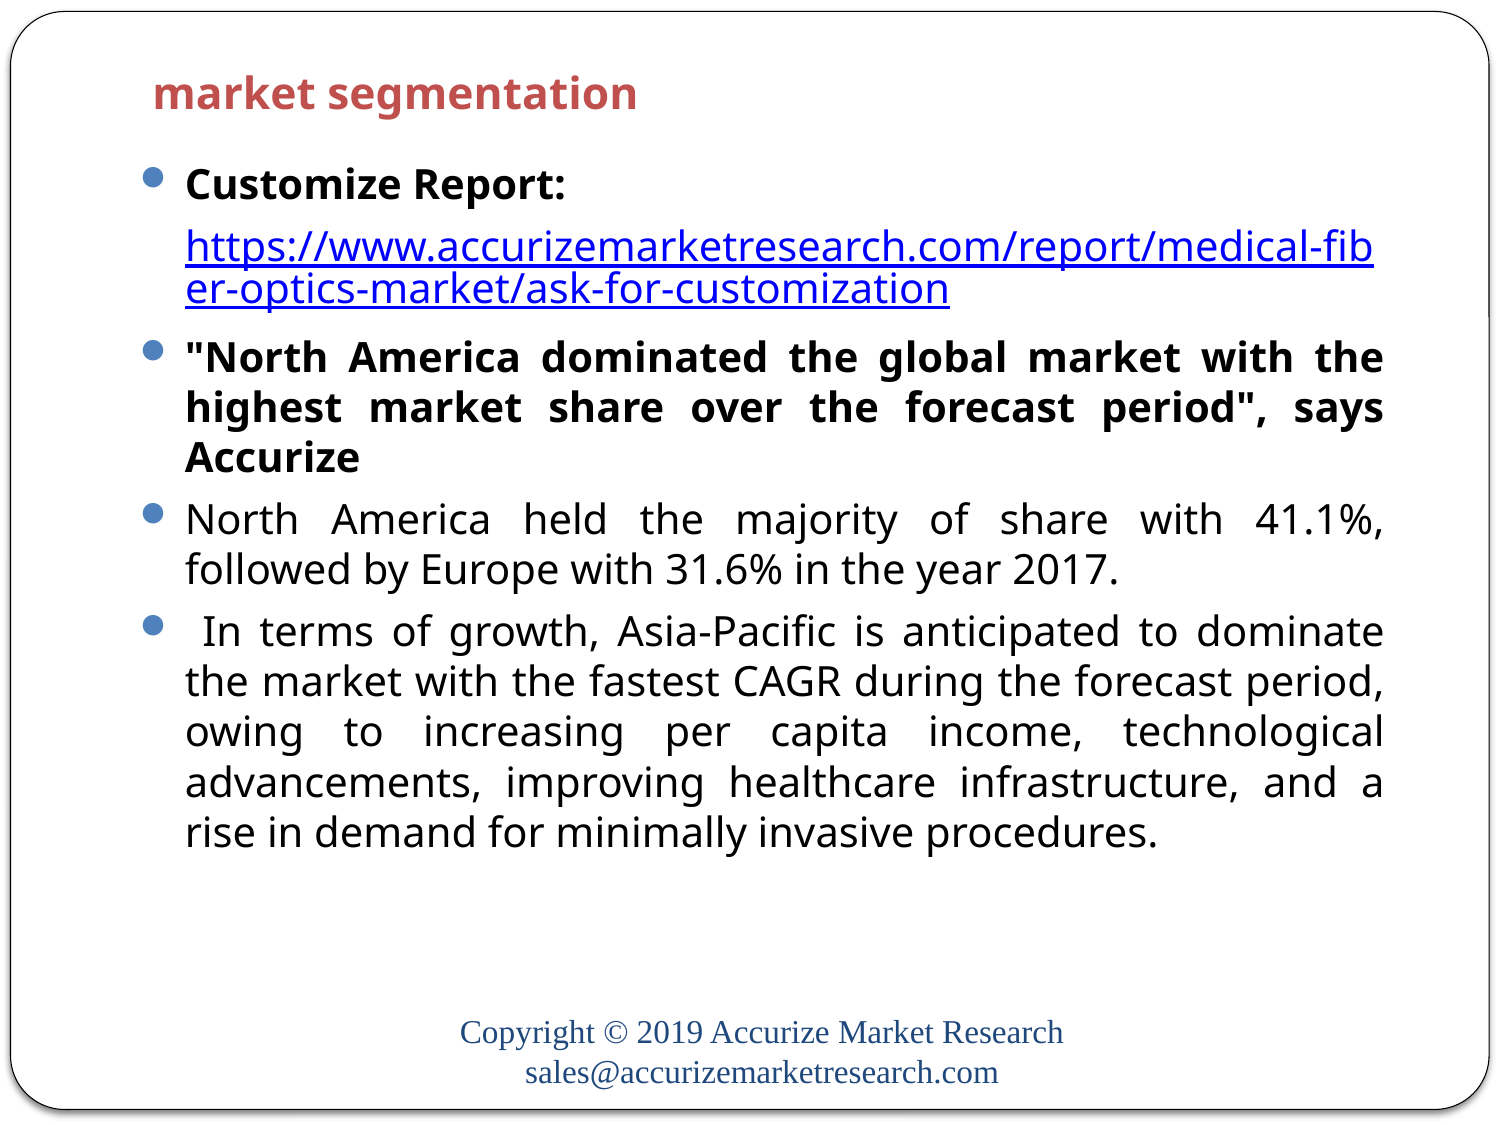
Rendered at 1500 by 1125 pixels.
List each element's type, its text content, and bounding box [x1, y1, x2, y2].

list Customize Report: https://www.accurizemarketresearch.com/report/medical-fiber-optics-market/ask-for-customization "North America dominated the global market with the highest market share over the forecast period", says Accurize North America held the majority of share with 41.1%, followed by Europe with 31.6% in the year 2017. In terms of growth, Asia-Pacific is anticipated to dominate the market with the fastest CAGR during the forecast period, owing to increasing per capita income, technological advancements, improving healthcare infrastructure, and a rise in demand for minimally invasive procedures. [125, 149, 1400, 900]
footer Copyright © 2019 Accurize Market Research sales@accurizemarketresearch.com [437, 1012, 1088, 1088]
title market segmentation [137, 57, 800, 149]
